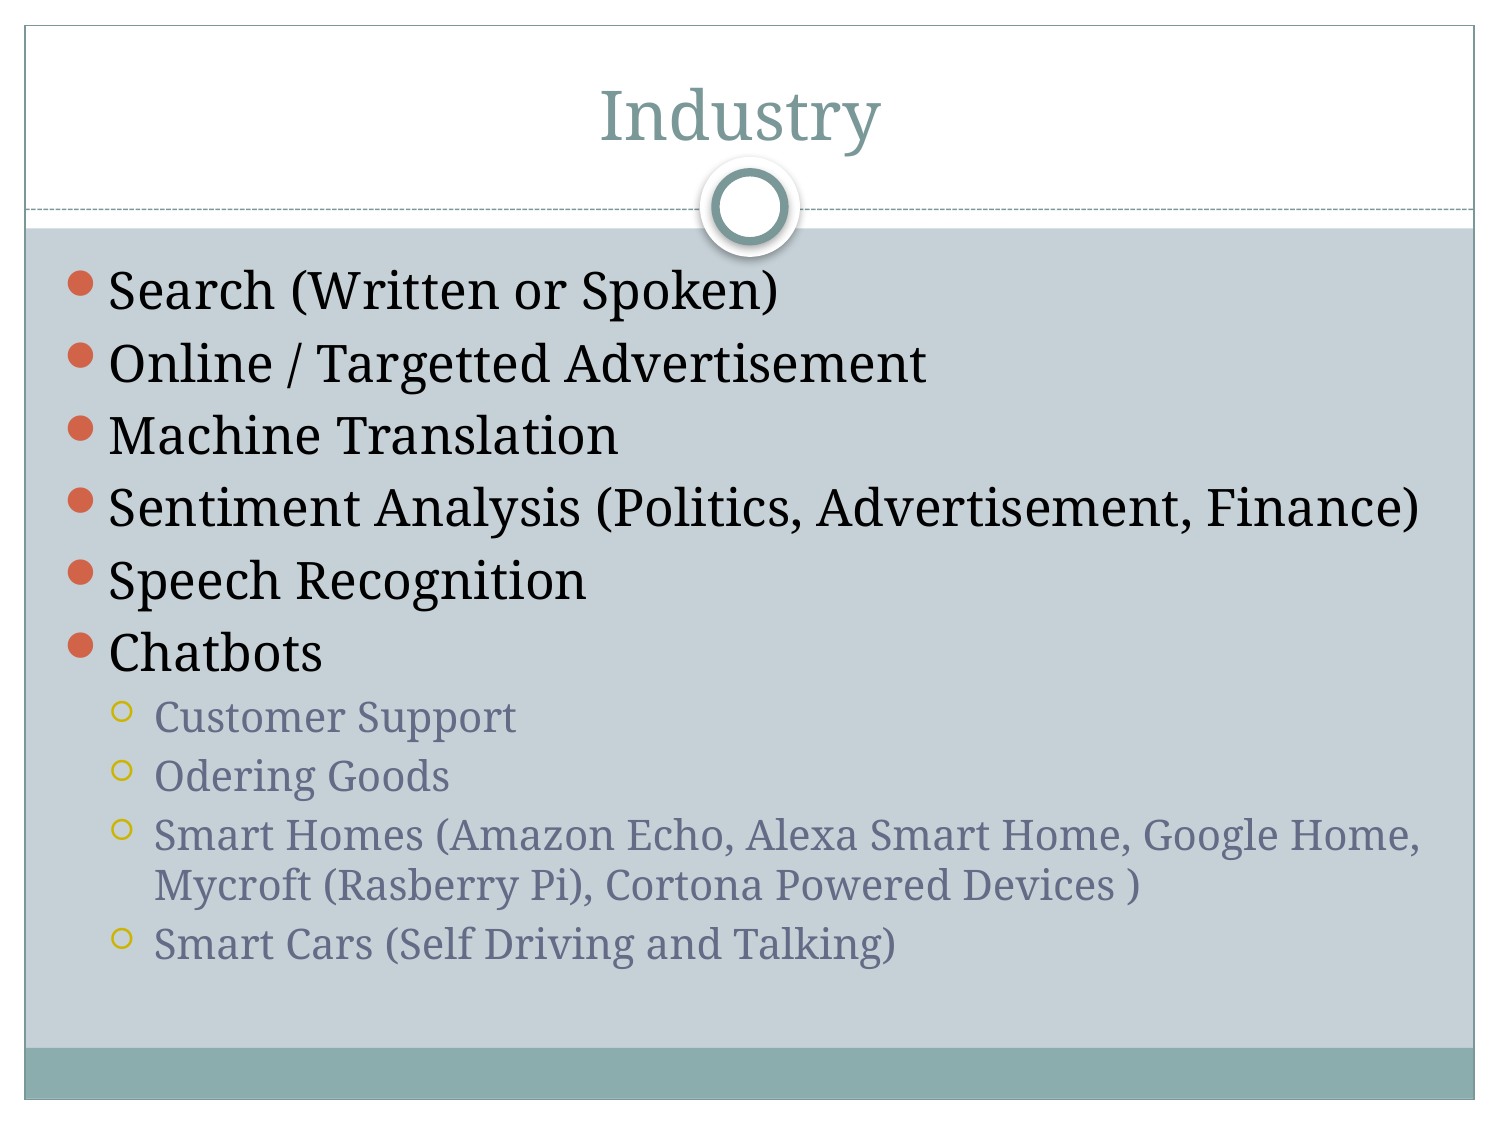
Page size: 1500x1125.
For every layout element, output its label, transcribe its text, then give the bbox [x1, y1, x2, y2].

list Search (Written or Spoken) Online / Targetted Advertisement Machine Translation Sentiment Analysis (Politics, Advertisement, Finance) Speech Recognition Chatbots Customer Support Odering Goods Smart Homes (Amazon Echo, Alexa Smart Home, Google Home, Mycroft (Rasberry Pi), Cortona Powered Devices ) Smart Cars (Self Driving and Talking) [49, 250, 1445, 1001]
title Industry [49, 37, 1450, 162]
